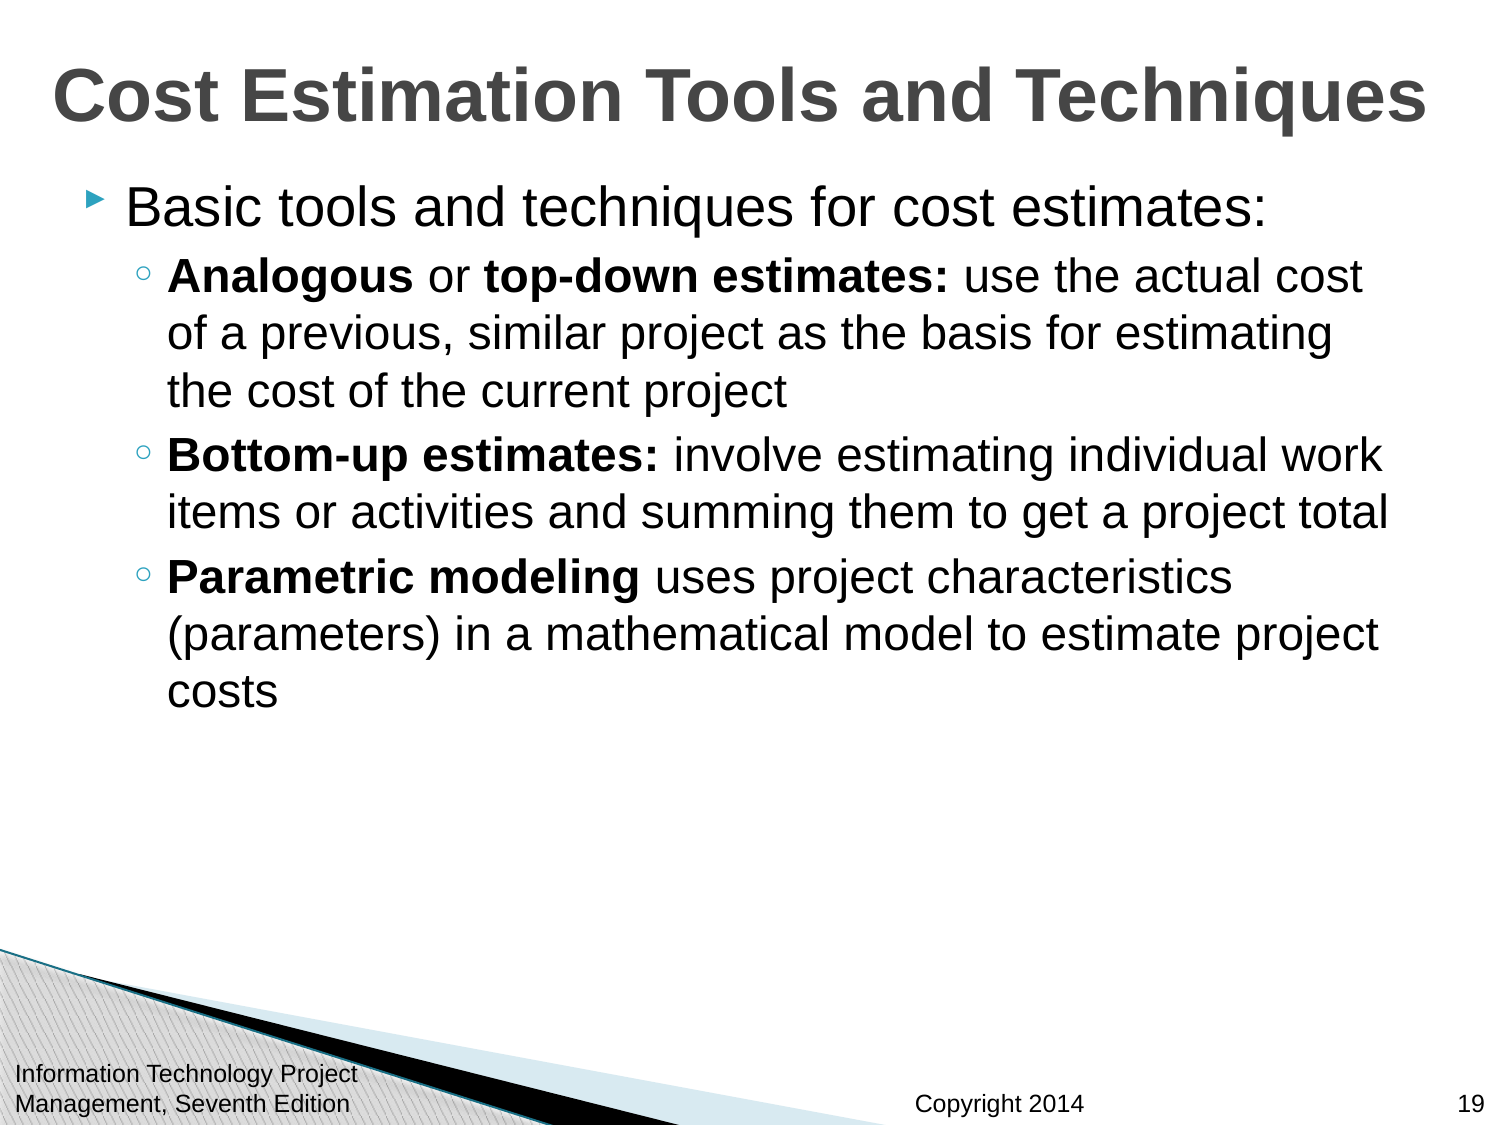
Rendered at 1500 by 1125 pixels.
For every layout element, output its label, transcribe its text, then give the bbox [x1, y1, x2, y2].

footer Information Technology Project Management, Seventh Edition [0, 1065, 425, 1125]
title Cost Estimation Tools and Techniques [37, 37, 1500, 145]
slide_number 19 [1408, 1065, 1500, 1125]
list Basic tools and techniques for cost estimates: Analogous or top-down estimates: use the actual cost of a previous, similar project as the basis for estimating the cost of the current project Bottom-up estimates: involve estimating individual work items or activities and summing them to get a project total Parametric modeling uses project characteristics (parameters) in a mathematical model to estimate project costs [49, 162, 1413, 1038]
